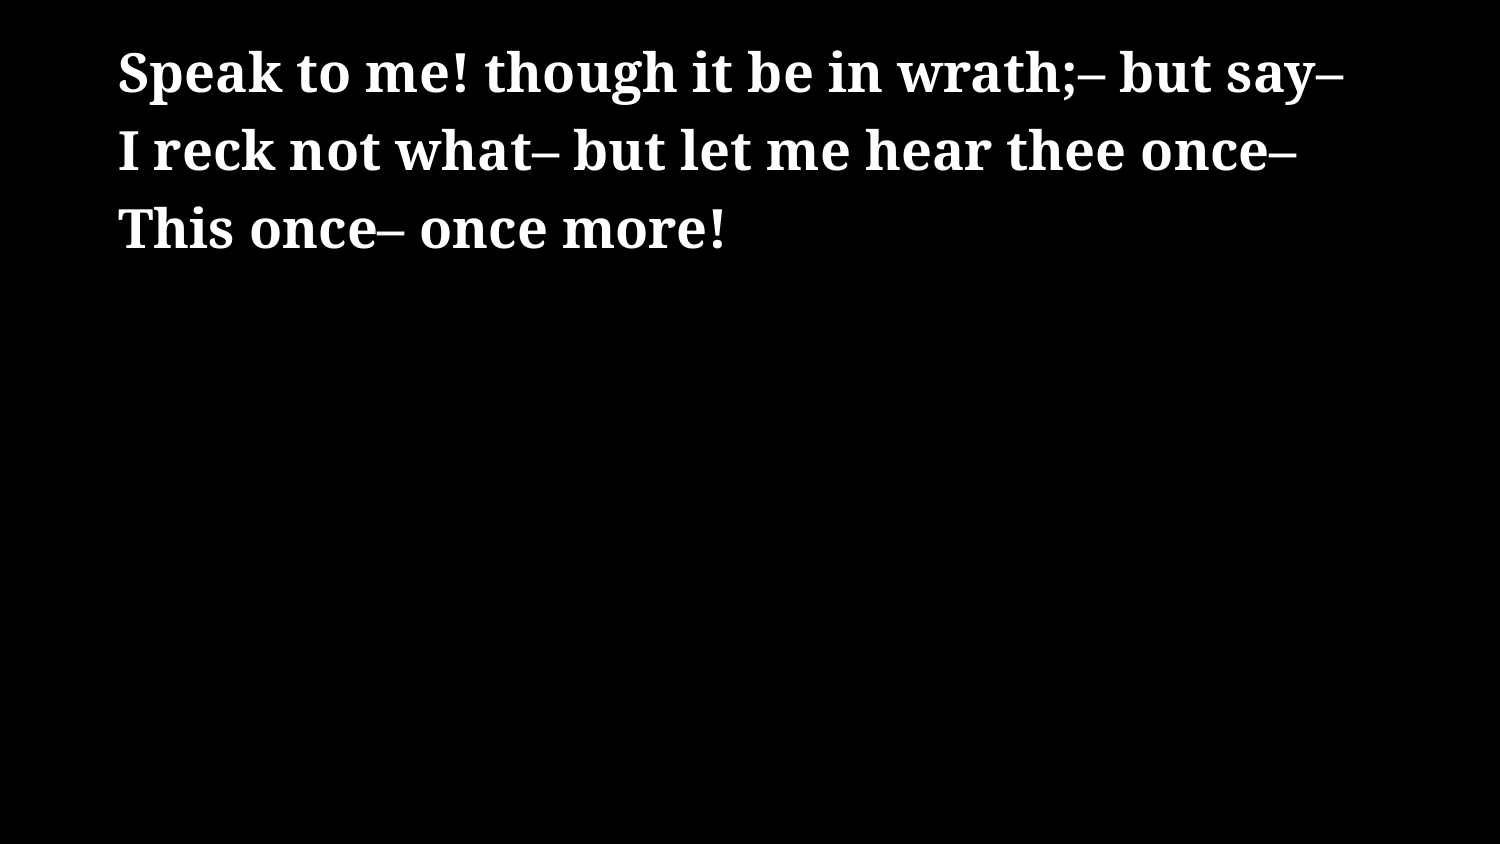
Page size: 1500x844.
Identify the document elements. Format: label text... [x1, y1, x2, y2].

title Speak to me! though it be in wrath;– but say– I reck not what– but let me hear thee once– This once– once more! [103, 17, 1397, 299]
